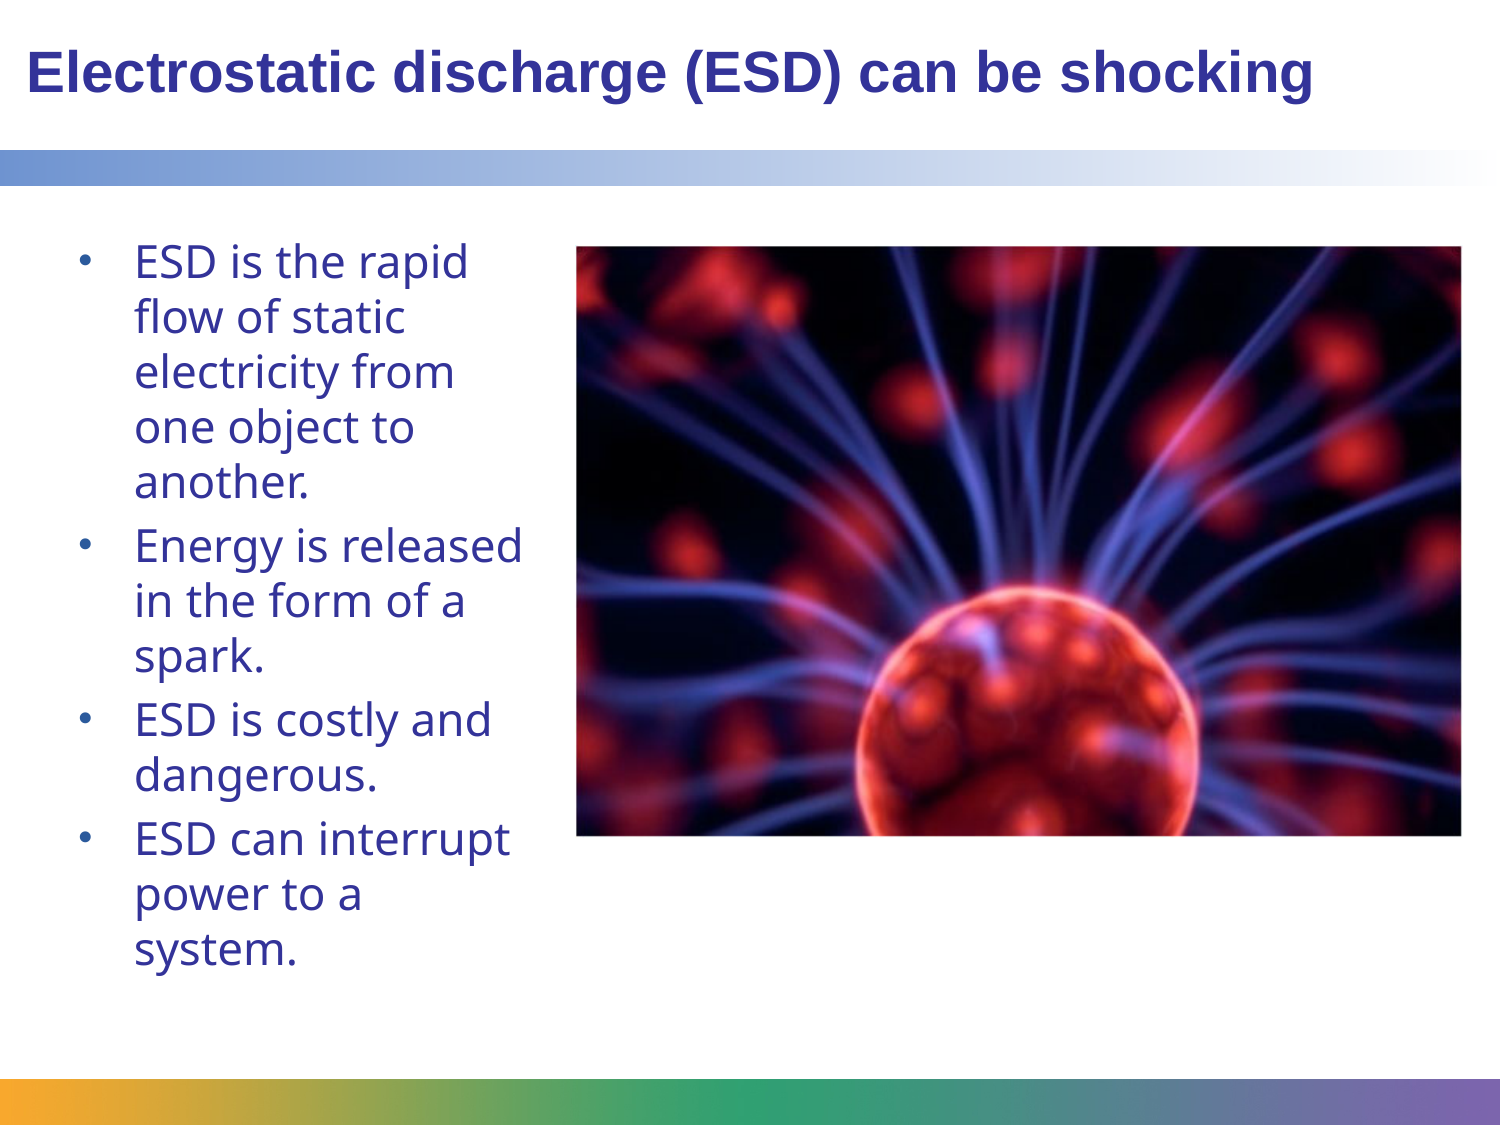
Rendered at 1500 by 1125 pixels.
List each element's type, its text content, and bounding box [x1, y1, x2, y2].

title Electrostatic discharge (ESD) can be shocking [11, 0, 1477, 138]
picture [0, 1079, 1500, 1125]
list ESD is the rapid flow of static electricity from one object to another. Energy is released in the form of a spark. ESD is costly and dangerous. ESD can interrupt power to a system. [62, 224, 544, 1013]
picture [574, 244, 1463, 838]
